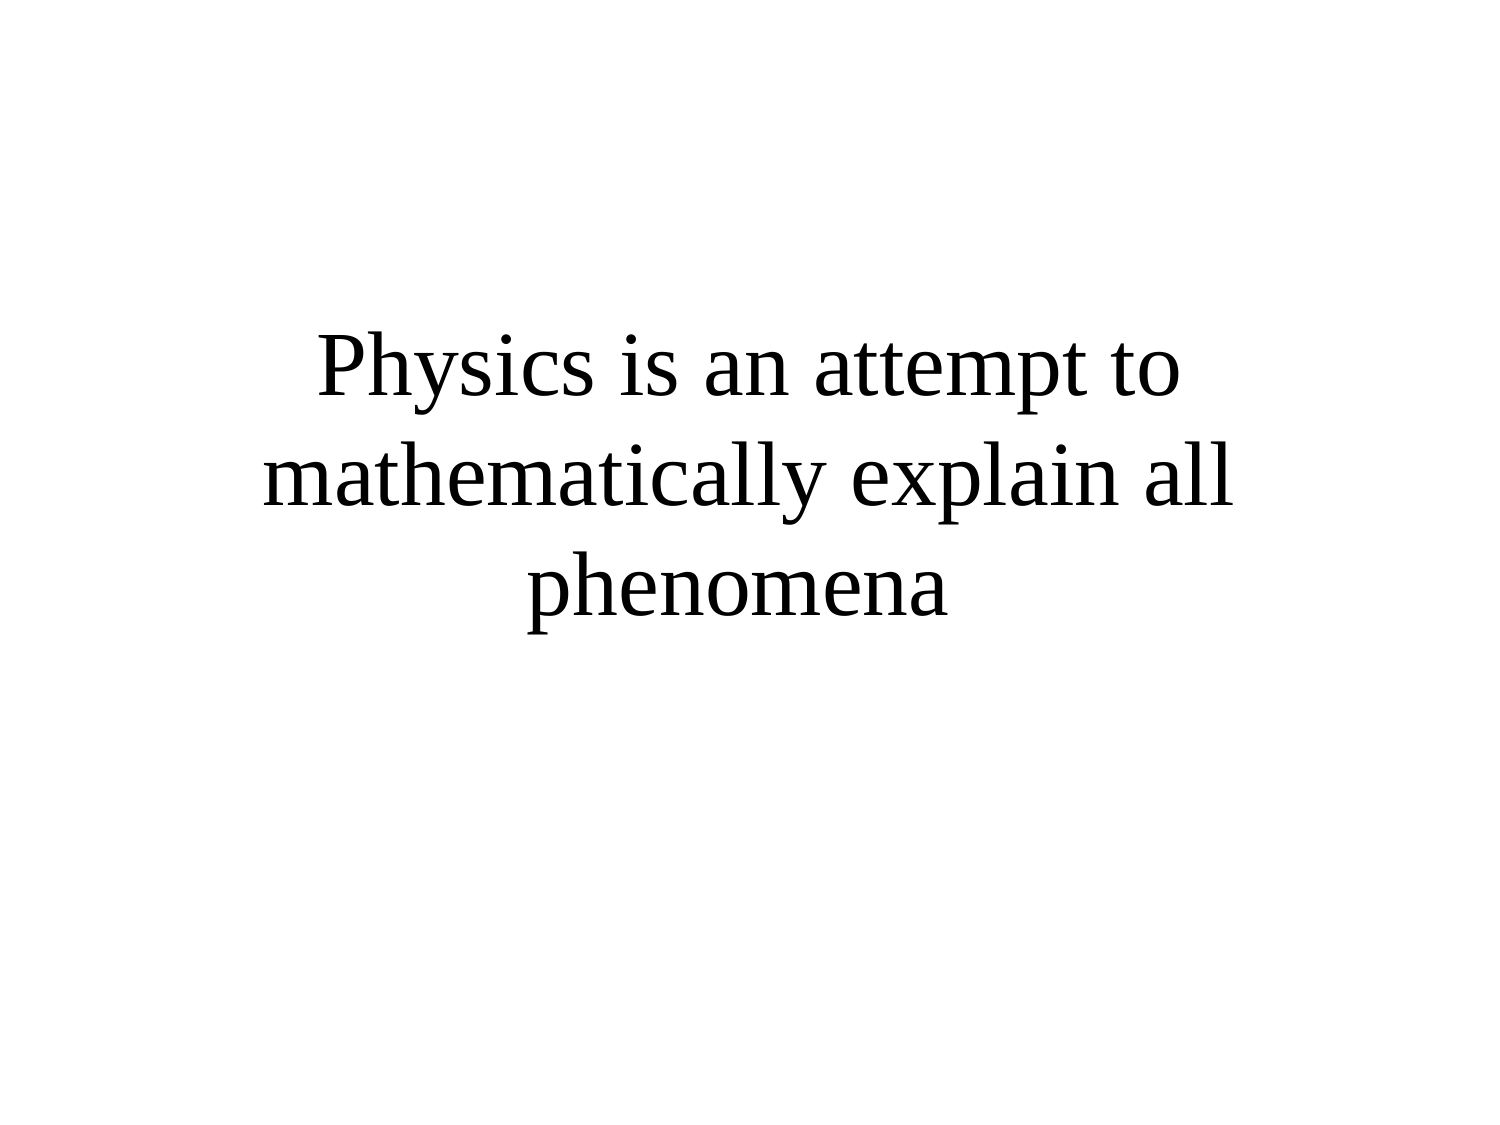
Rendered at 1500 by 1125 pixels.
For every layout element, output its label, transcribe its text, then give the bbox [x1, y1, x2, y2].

title Physics is an attempt to mathematically explain all phenomena [112, 374, 1388, 563]
